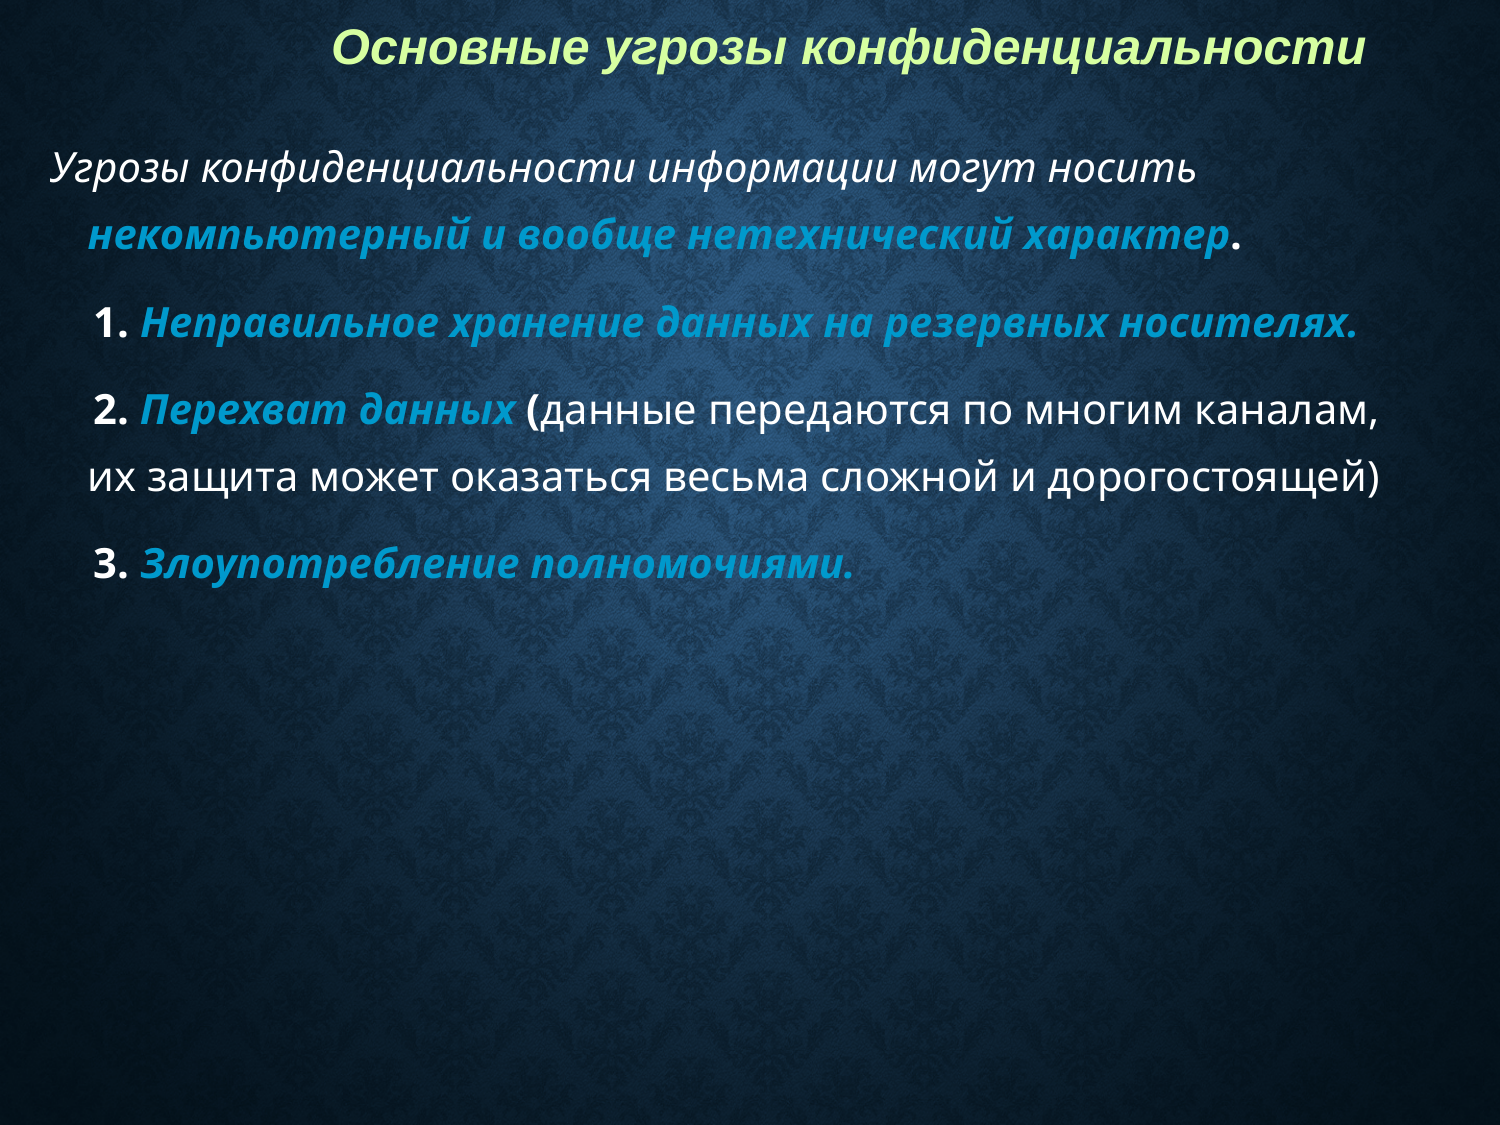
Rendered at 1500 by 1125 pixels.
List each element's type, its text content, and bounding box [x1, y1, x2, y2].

text_box Основные угрозы конфиденциальности [316, 0, 1437, 82]
list Угрозы конфиденциальности информации могут носить некомпьютерный и вообще нетехнический характер. 1. Неправильное хранение данных на резервных носителях. 2. Перехват данных (данные передаются по многим каналам, их защита может оказаться весьма сложной и дорогостоящей) 3. Злоупотребление полномочиями. [35, 117, 1427, 1043]
